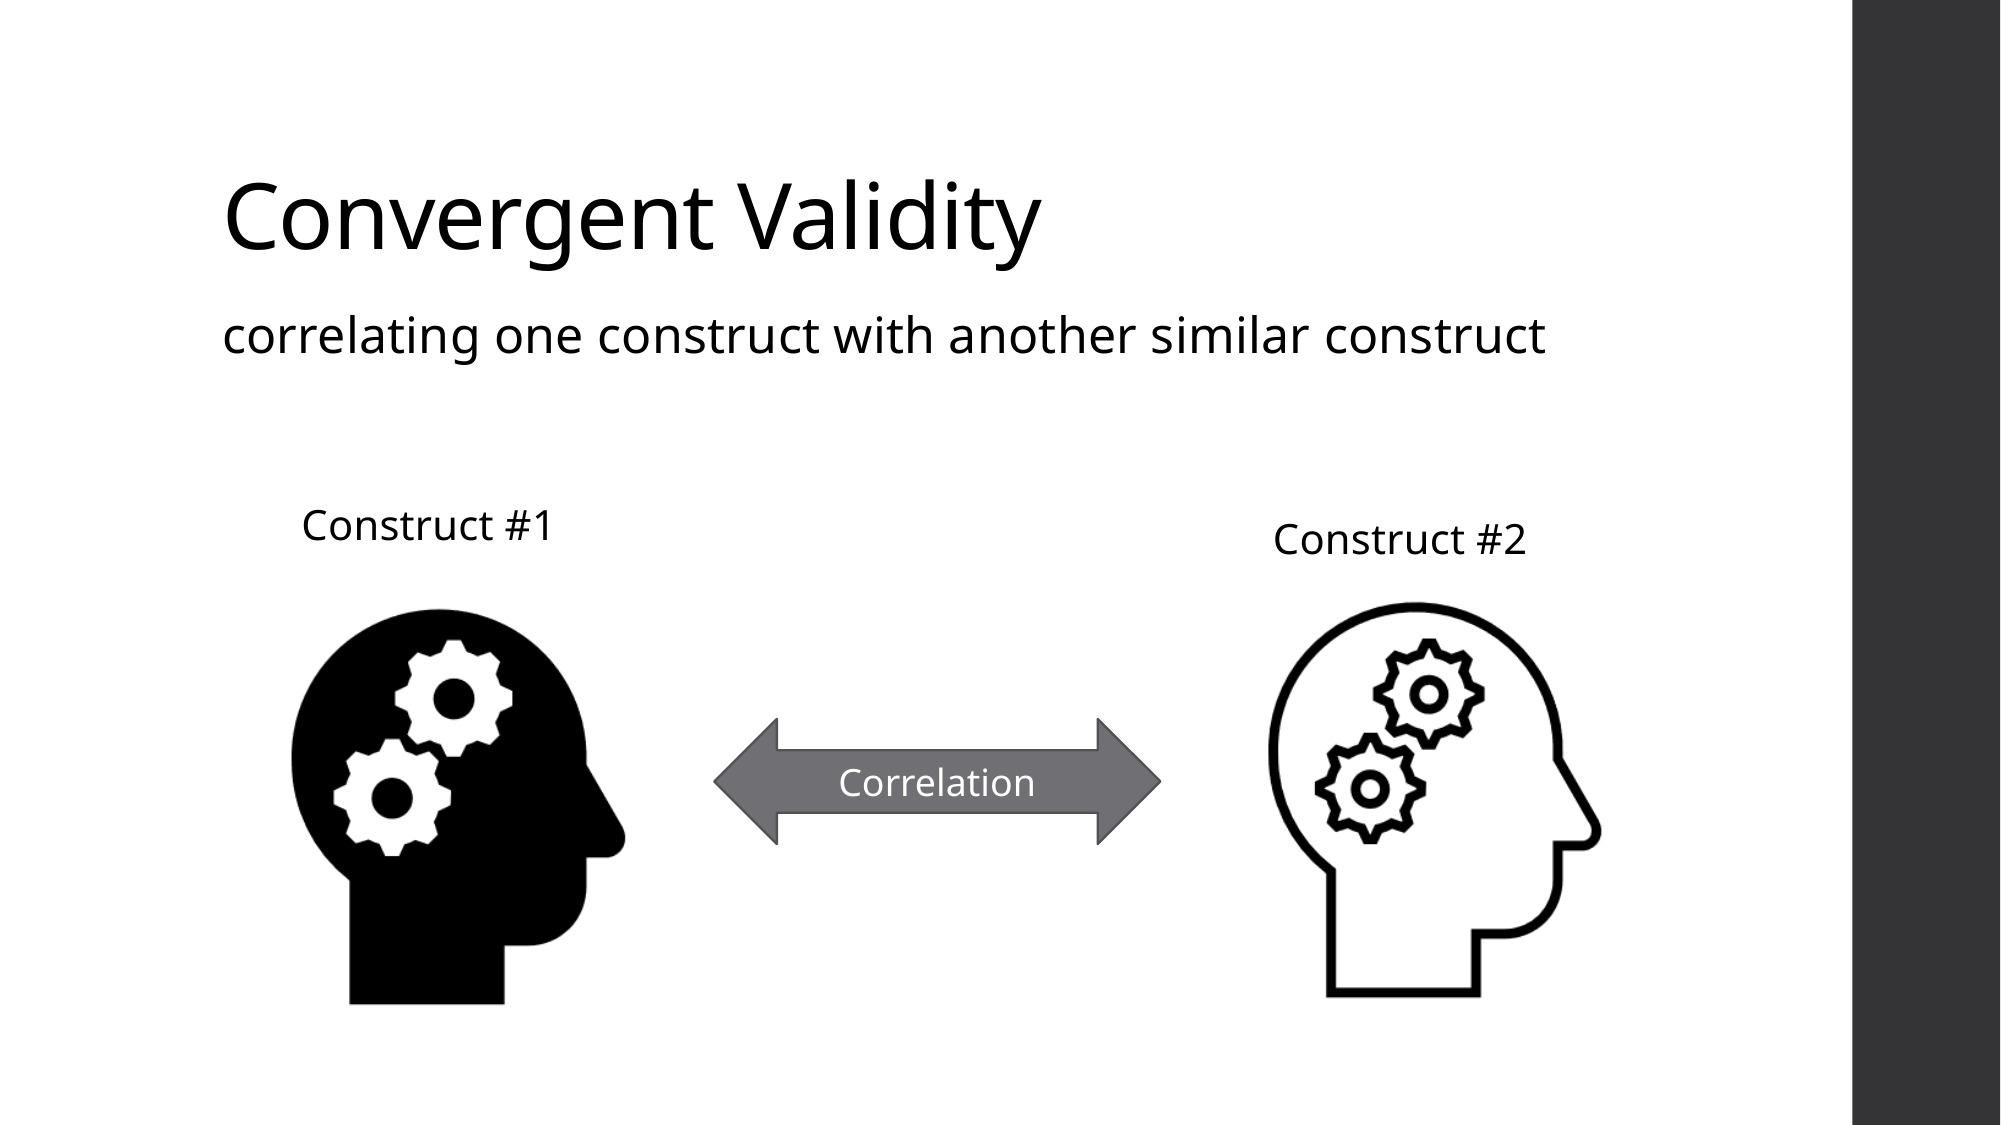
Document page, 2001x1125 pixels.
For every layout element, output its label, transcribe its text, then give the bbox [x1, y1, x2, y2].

picture [1200, 575, 1671, 1045]
picture [223, 582, 694, 1053]
text_box Correlation [713, 717, 1162, 846]
title Convergent Validity [206, 60, 1797, 278]
list correlating one construct with another similar construct [206, 299, 1617, 468]
text_box Construct #2 [1257, 509, 1548, 570]
text_box Construct #1 [286, 495, 577, 576]
